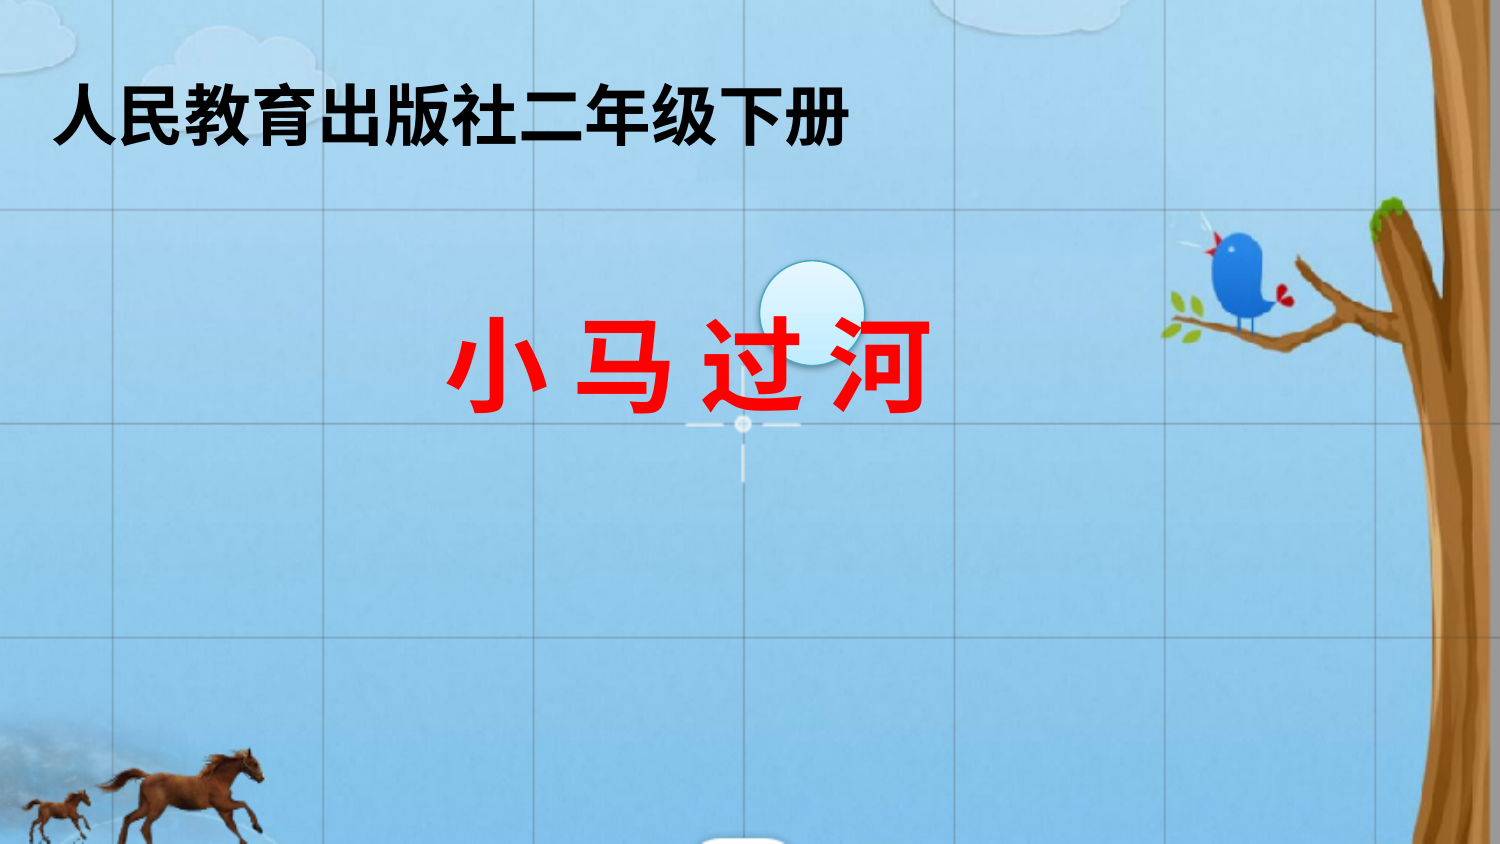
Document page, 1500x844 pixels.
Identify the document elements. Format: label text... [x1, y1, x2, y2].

text_box [762, 259, 862, 293]
picture [0, 0, 1500, 844]
text_box 人民教育出版社二年级下册 [36, 42, 867, 161]
text_box 小 马 过 河 [264, 293, 1114, 423]
